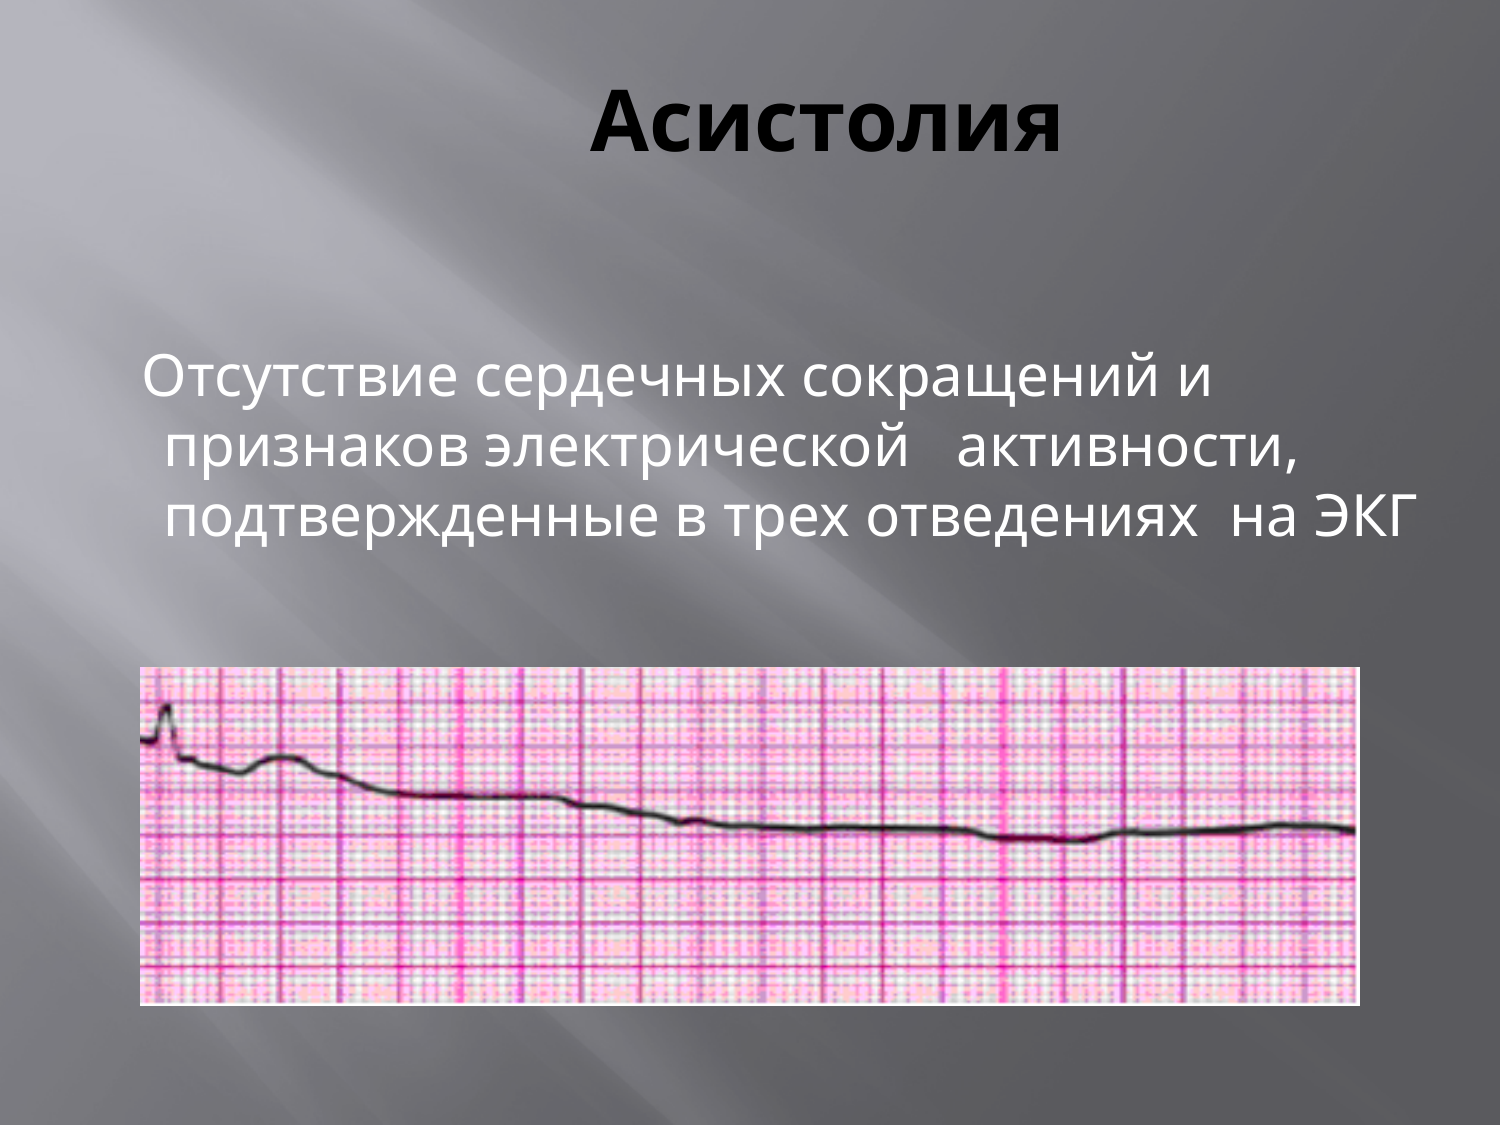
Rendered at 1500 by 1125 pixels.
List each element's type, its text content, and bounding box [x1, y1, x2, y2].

title Асистолия [188, 35, 1468, 200]
picture [140, 667, 1360, 1006]
list Отсутствие сердечных сокращений и признаков электрической активности, подтвержденные в трех отведениях на ЭКГ [58, 331, 1469, 1006]
